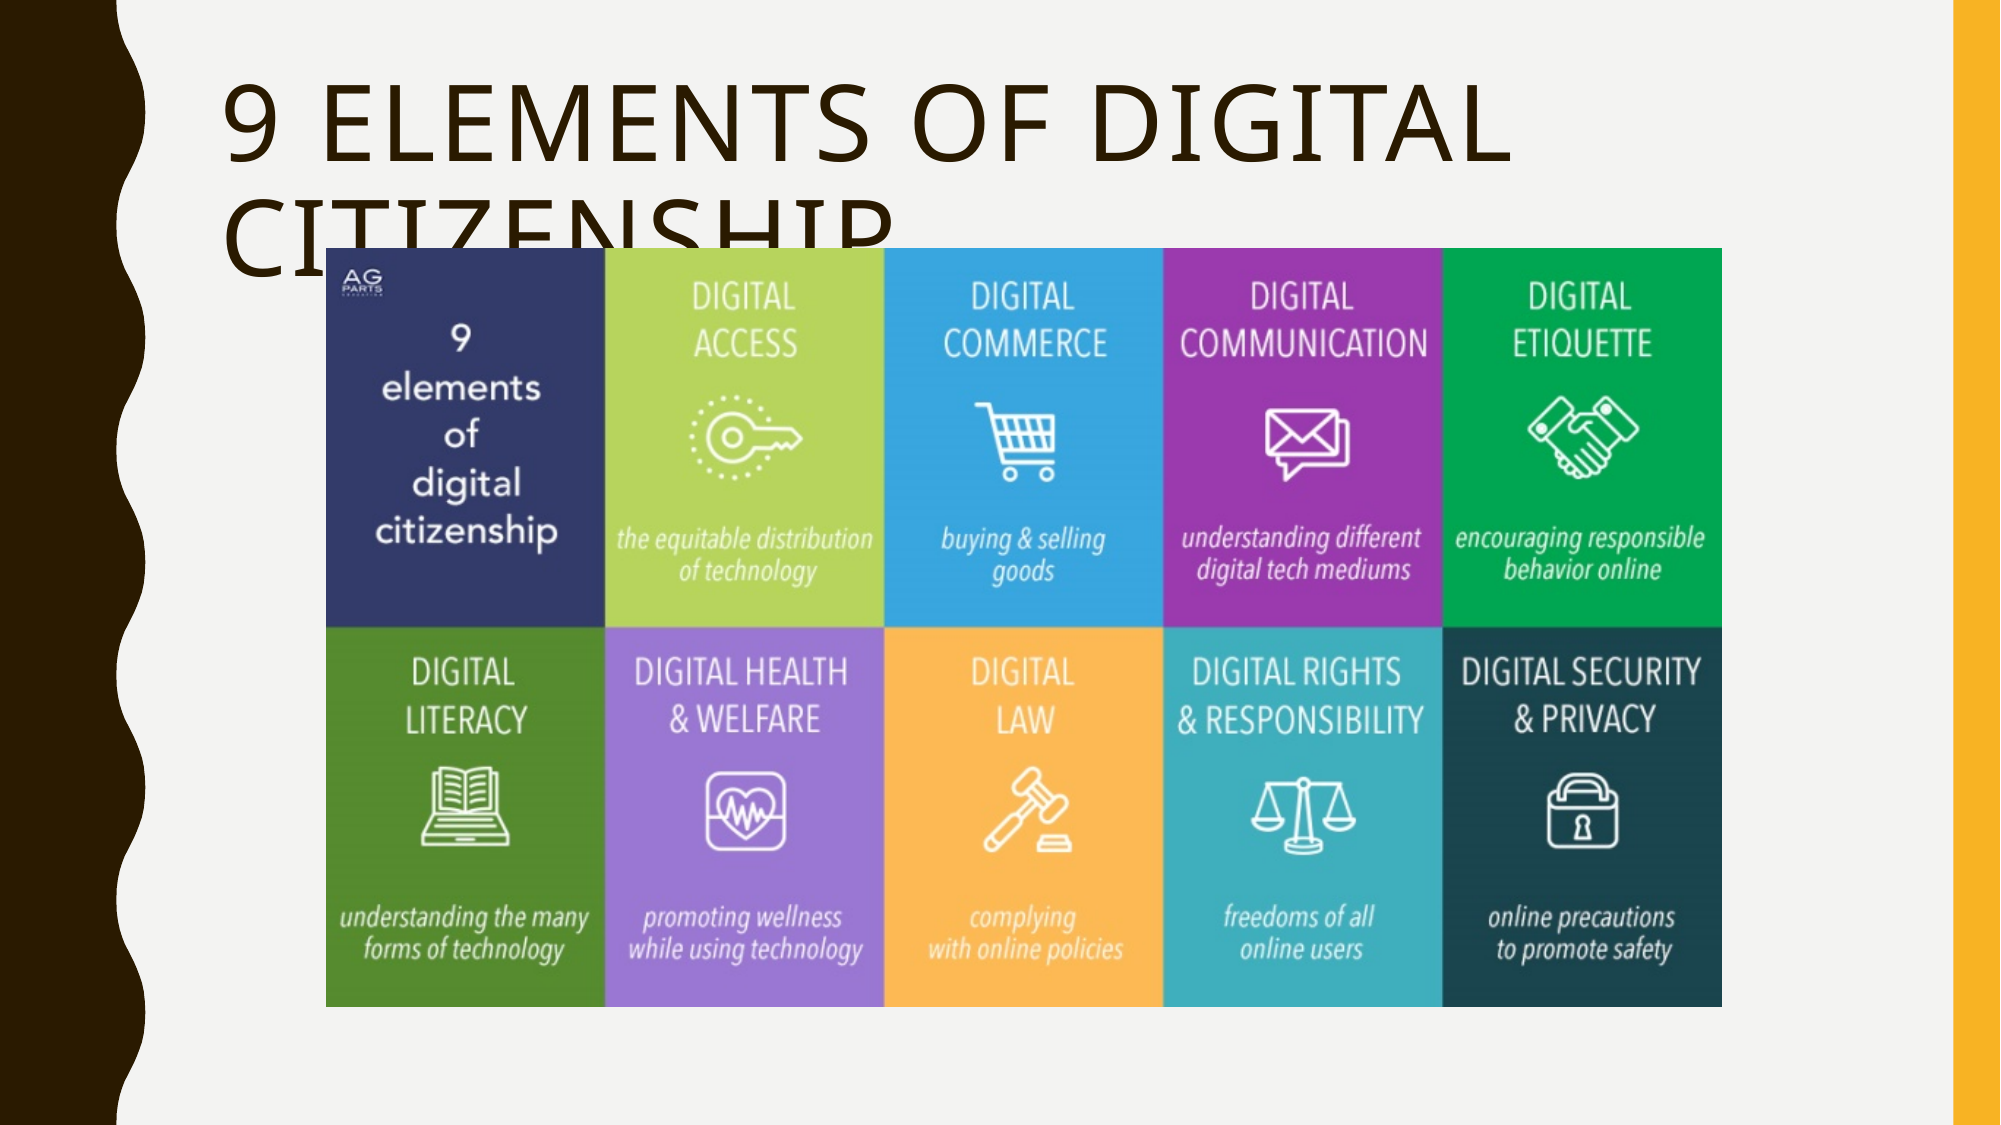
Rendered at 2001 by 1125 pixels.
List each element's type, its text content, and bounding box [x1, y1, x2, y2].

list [326, 248, 1722, 1007]
title 9 ELEMENTS OF DIGITAL CITIZENSHIP [205, 62, 1875, 308]
